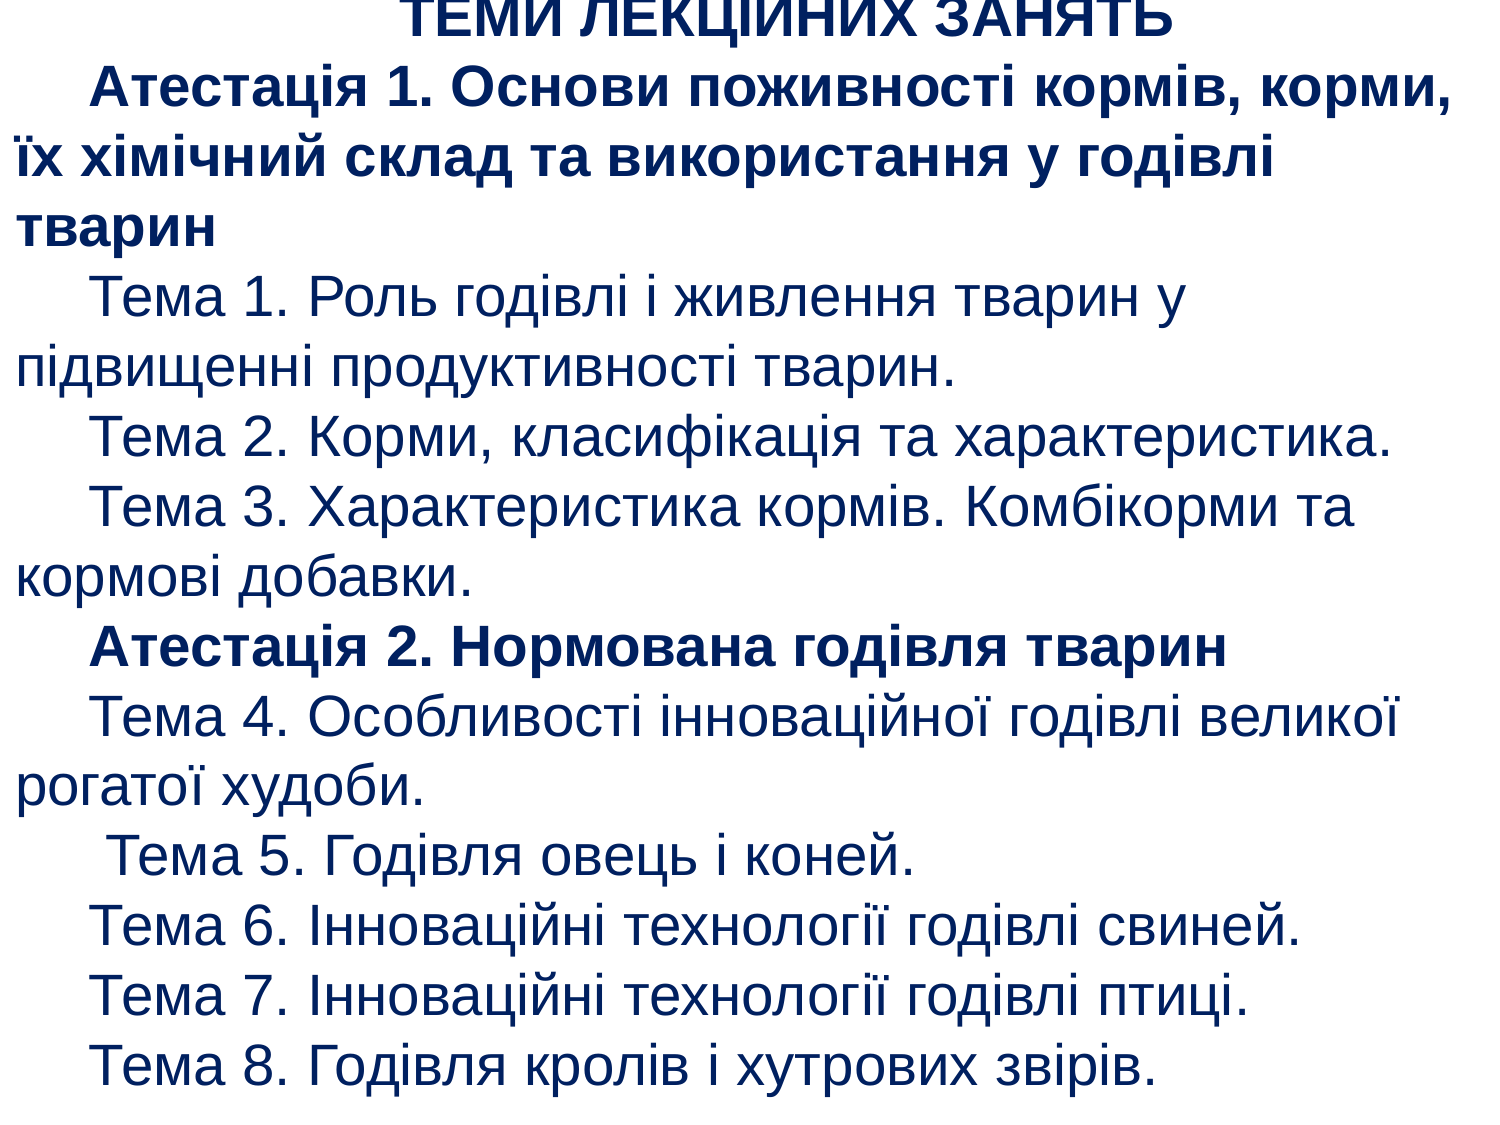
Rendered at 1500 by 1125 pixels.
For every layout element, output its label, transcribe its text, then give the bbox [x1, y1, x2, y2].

text_box ТЕМИ ЛЕКЦІЙНИХ ЗАНЯТЬ Атестація 1. Основи поживності кормів, корми, їх хімічний склад та використання у годівлі тварин Тема 1. Роль годівлі і живлення тварин у підвищенні продуктивності тварин. Тема 2. Корми, класифікація та характеристика. Тема 3. Характеристика кормів. Комбікорми та кормові добавки. Атестація 2. Нормована годівля тварин Тема 4. Особливості інноваційної годівлі великої рогатої худоби. Тема 5. Годівля овець і коней. Тема 6. Інноваційні технології годівлі свиней. Тема 7. Інноваційні технології годівлі птиці. Тема 8. Годівля кролів і хутрових звірів. [0, 0, 1500, 1098]
